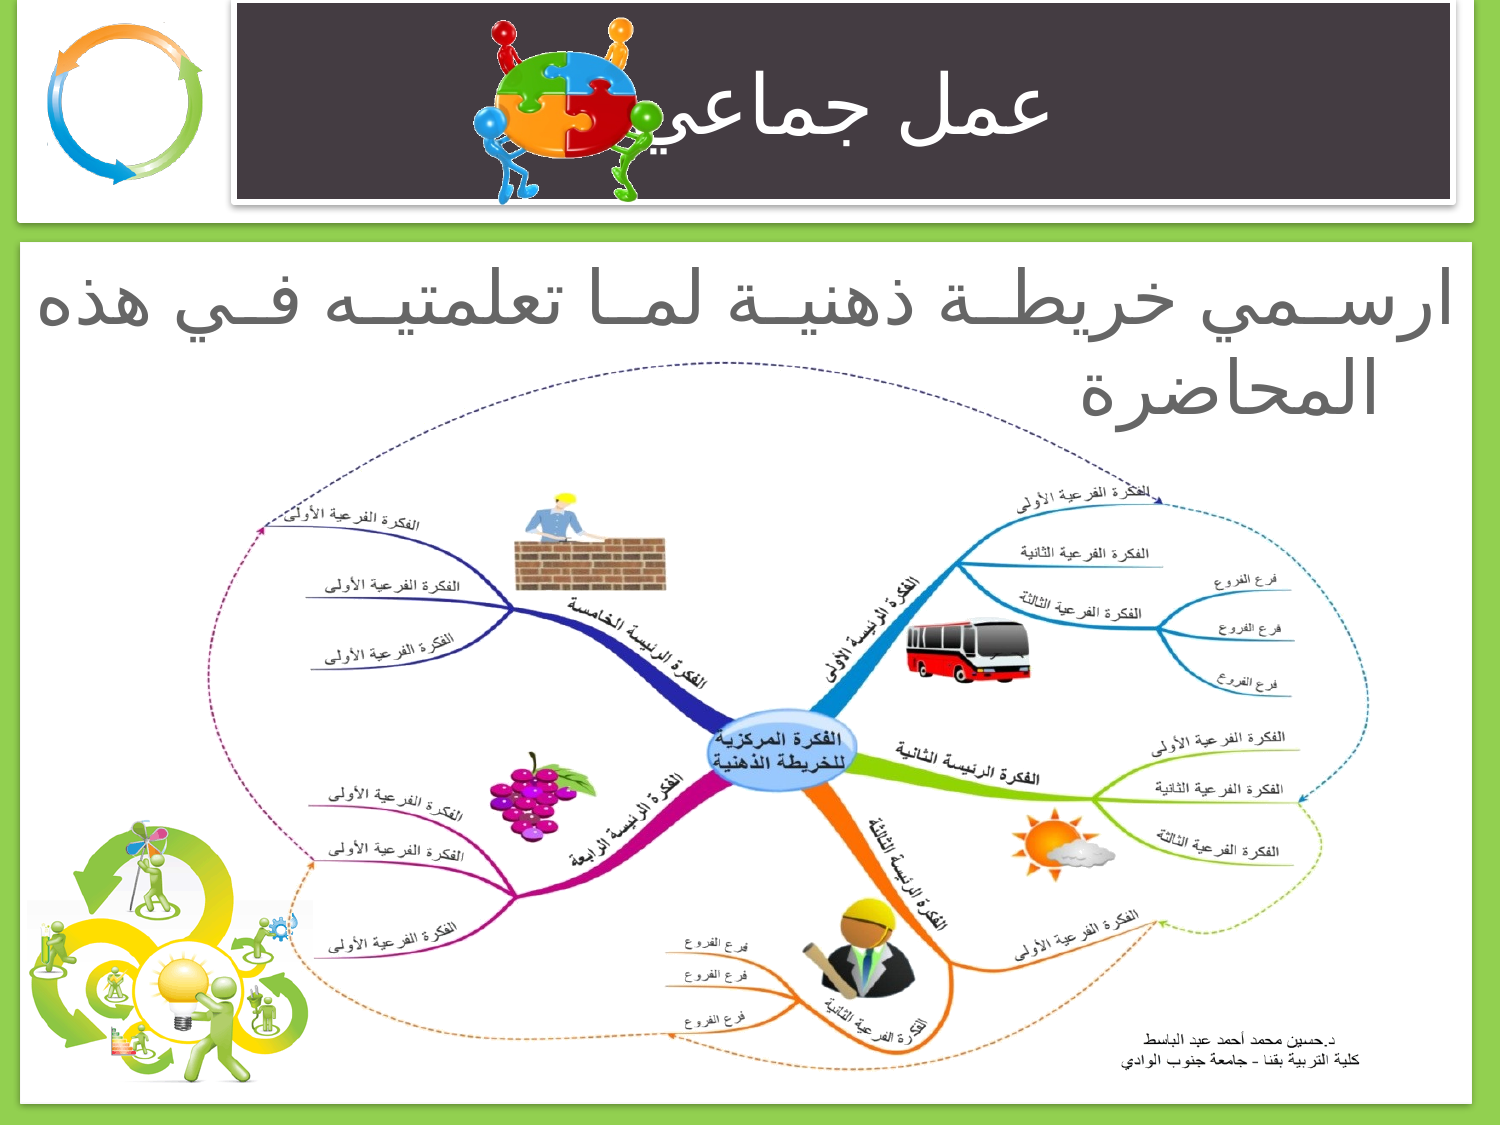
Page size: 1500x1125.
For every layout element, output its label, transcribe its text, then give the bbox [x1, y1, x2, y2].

picture [47, 21, 204, 190]
picture [468, 11, 669, 212]
text_box عمل جماعي [231, 0, 1456, 205]
text_box ارسمي خريطة ذهنية لما تعلمتيه في هذه المحاضرة [20, 242, 1472, 1104]
picture [27, 337, 1402, 1102]
text_box [17, 0, 1474, 223]
